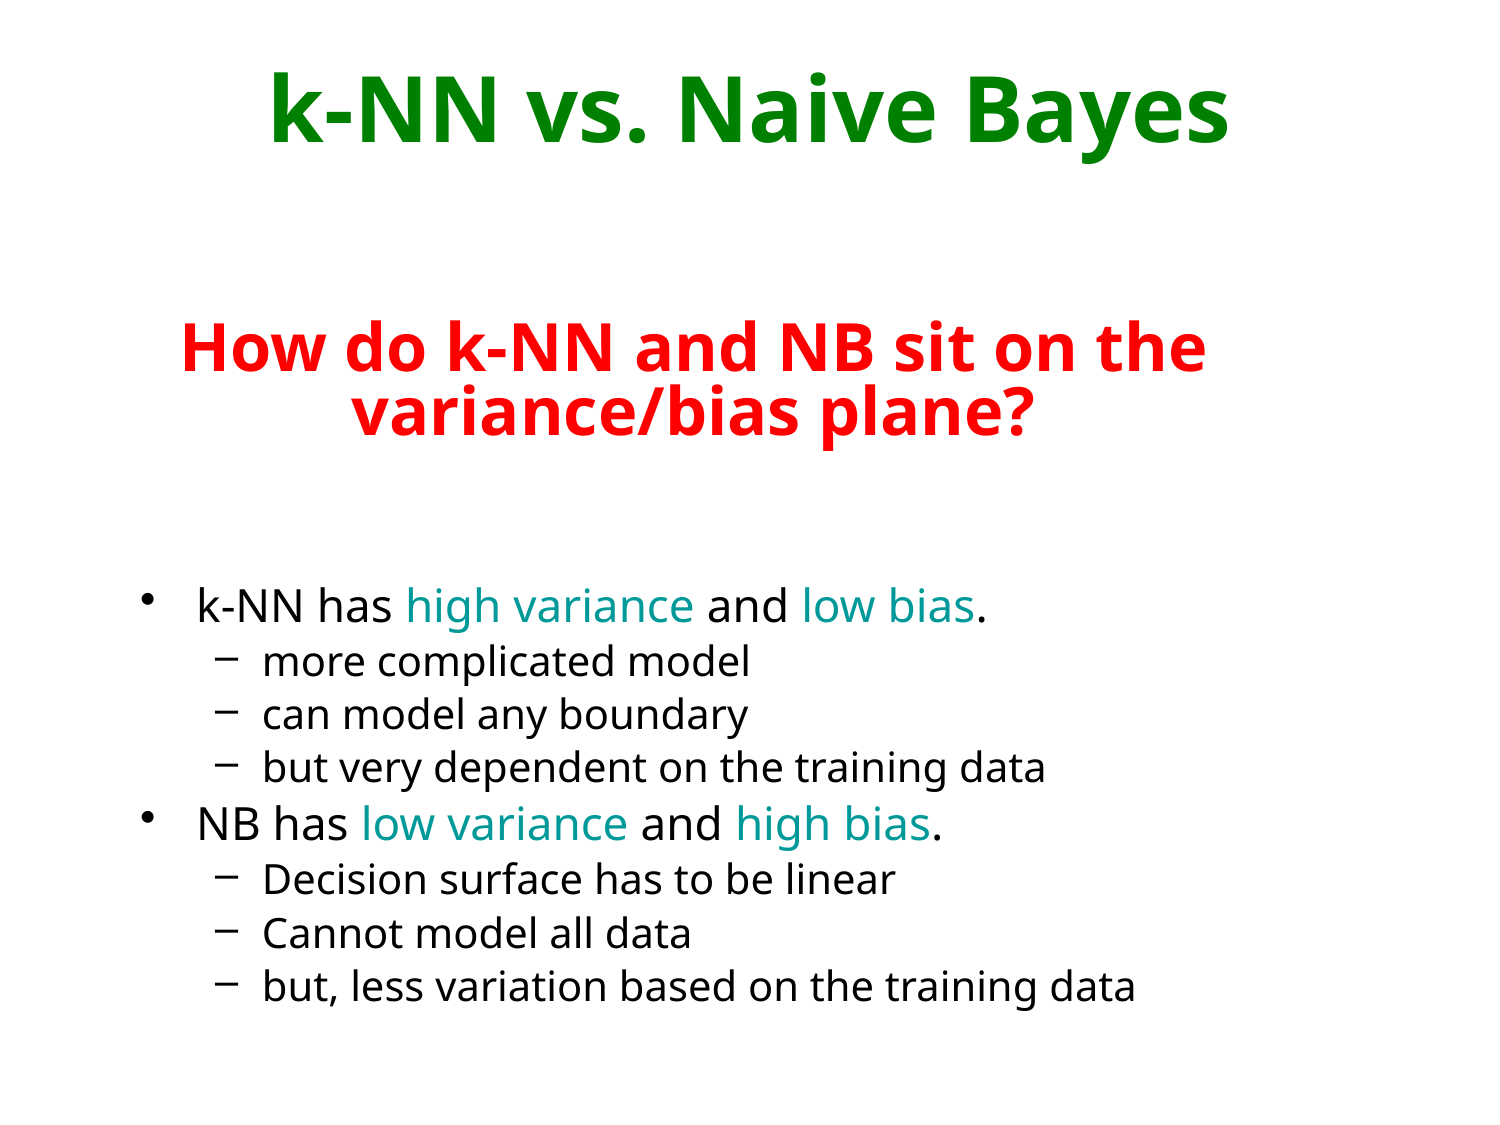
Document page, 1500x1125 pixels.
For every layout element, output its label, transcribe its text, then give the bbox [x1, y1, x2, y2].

text_box How do k-NN and NB sit on the variance/bias plane? [112, 312, 1275, 456]
list k-NN has high variance and low bias. more complicated model can model any boundary but very dependent on the training data NB has low variance and high bias. Decision surface has to be linear Cannot model all data but, less variation based on the training data [124, 574, 1426, 1125]
title k-NN vs. Naive Bayes [74, 12, 1426, 201]
